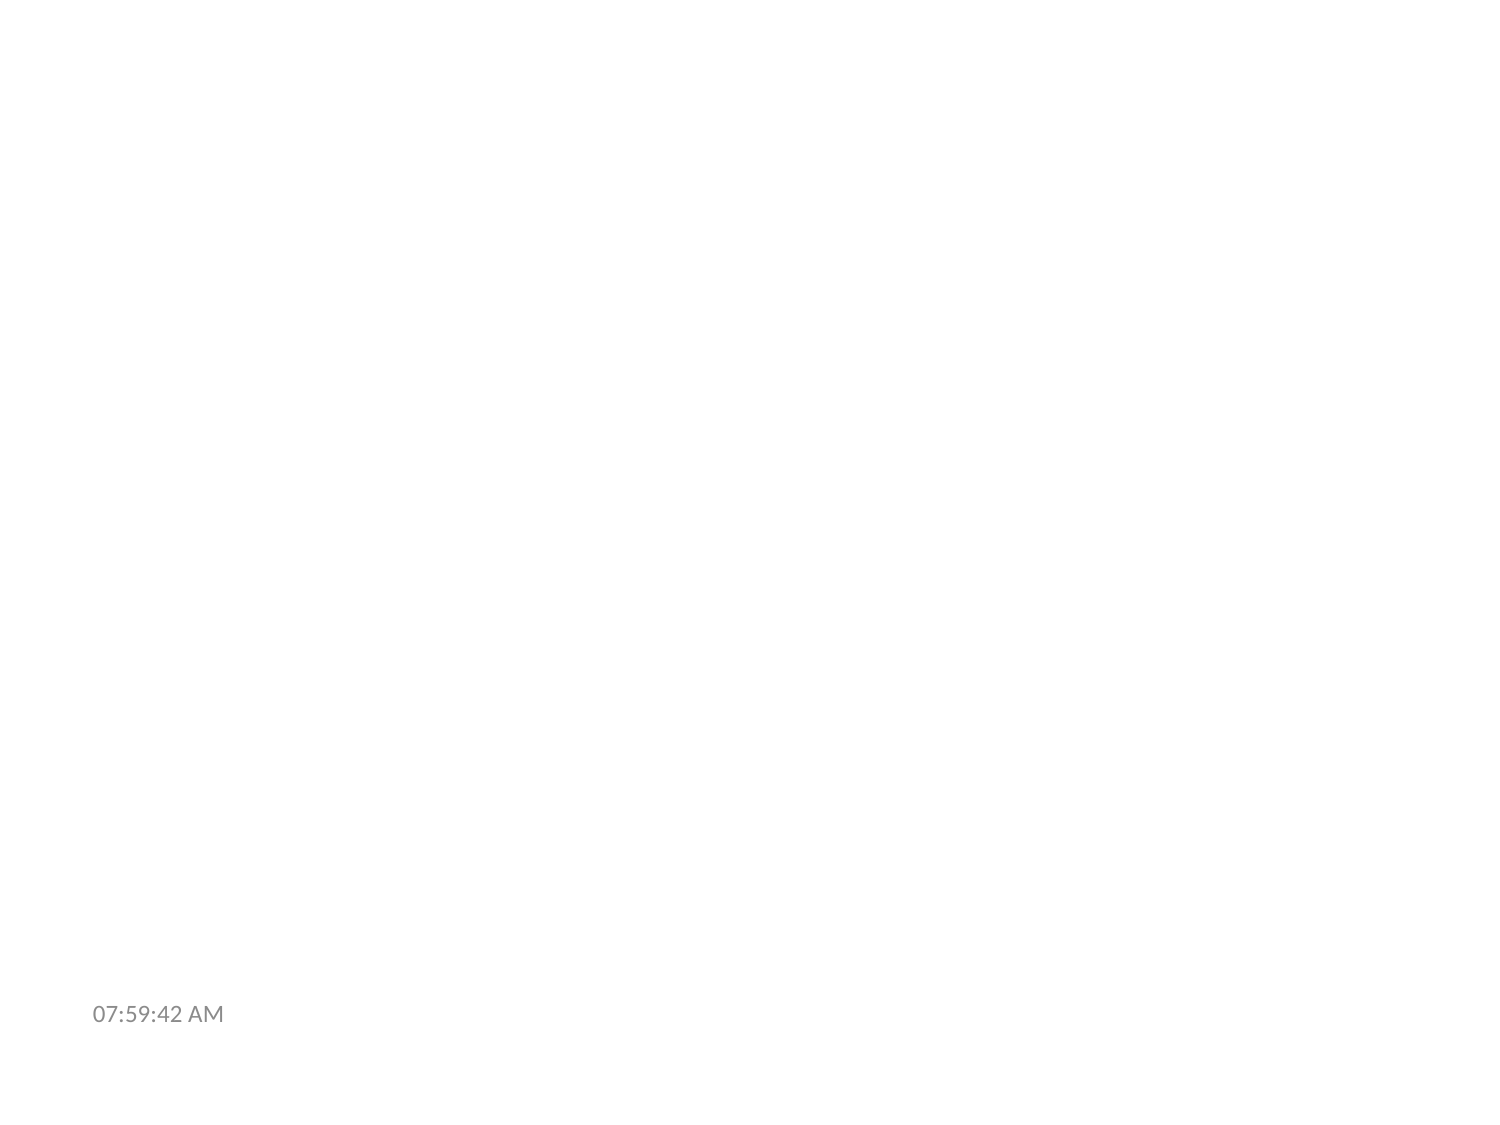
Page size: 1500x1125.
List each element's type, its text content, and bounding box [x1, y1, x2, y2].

text_box 3:35:09 PM [77, 982, 428, 1043]
